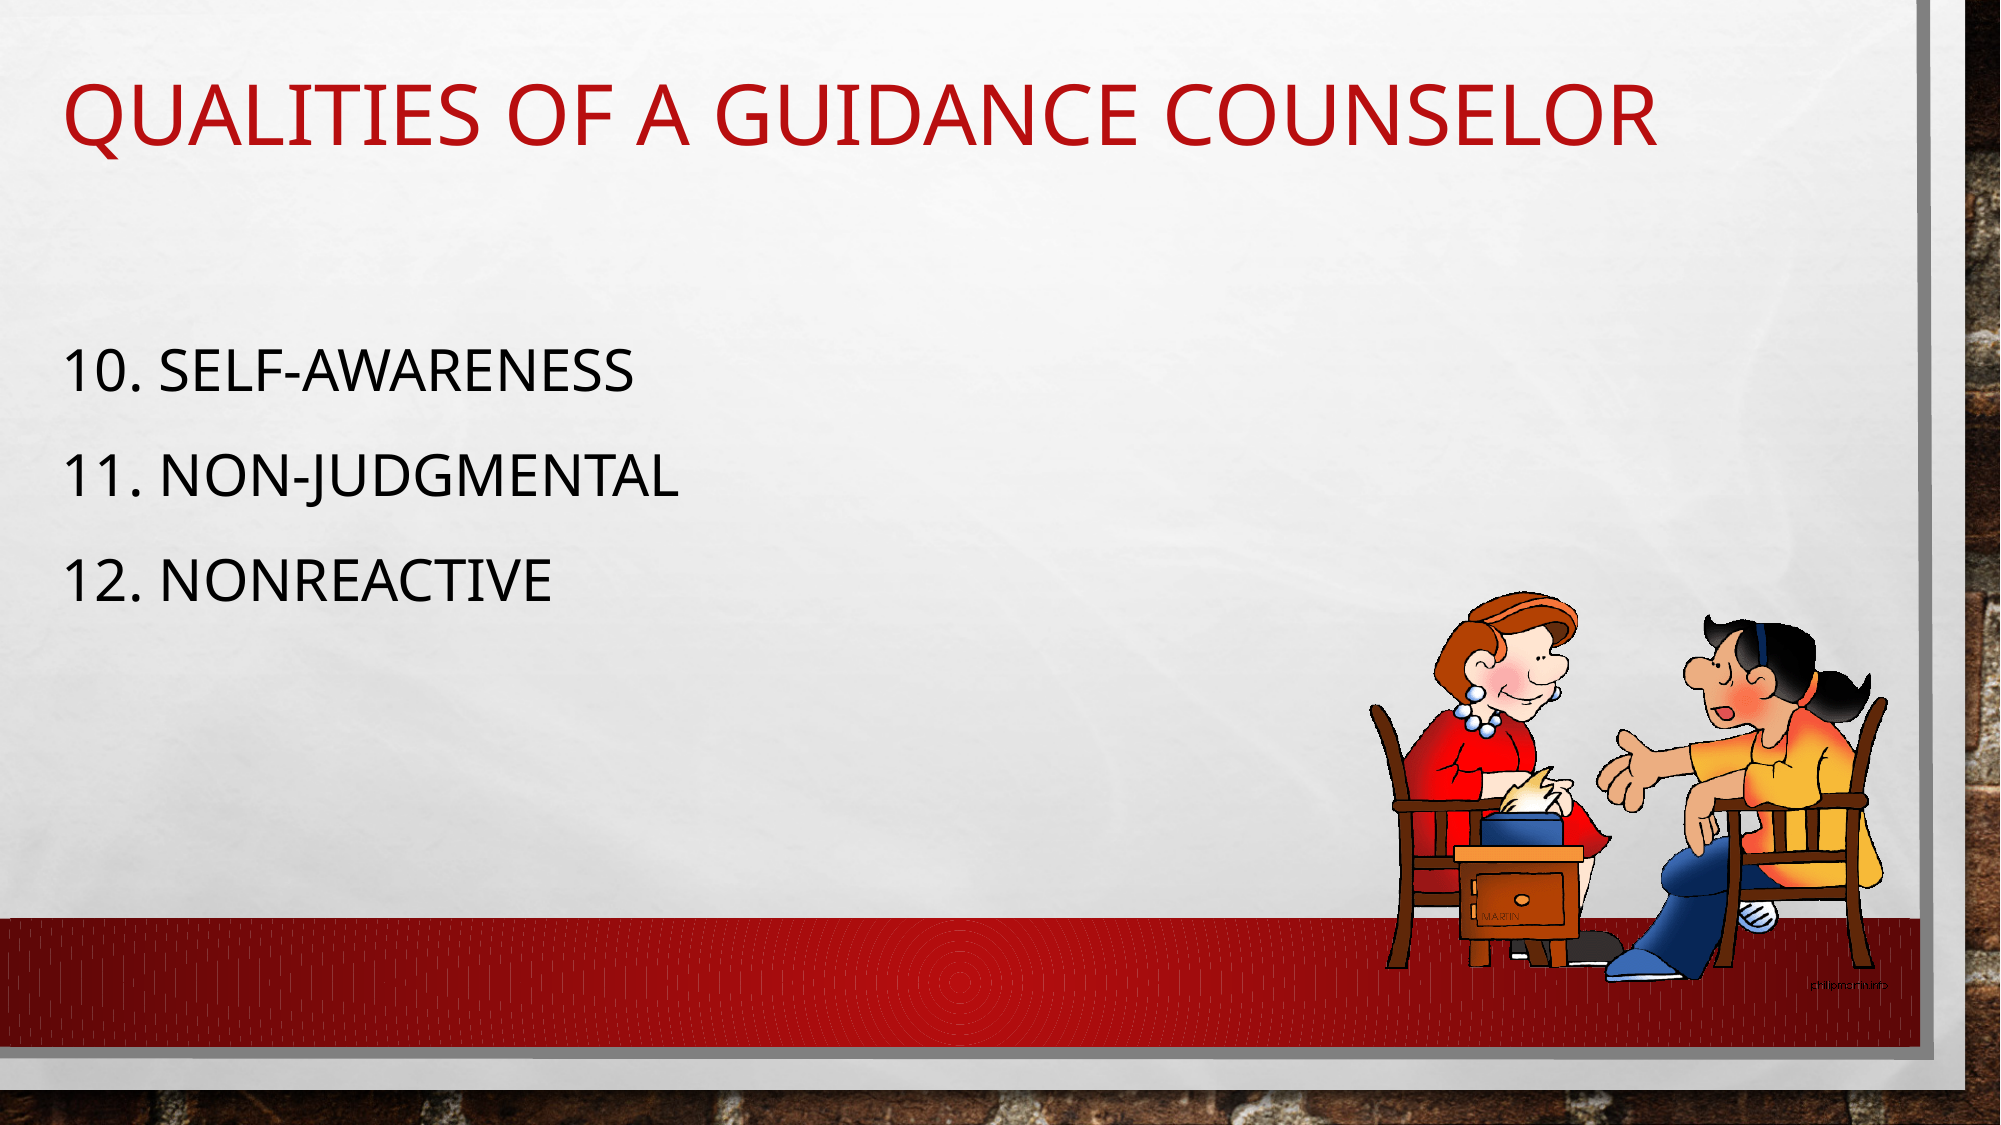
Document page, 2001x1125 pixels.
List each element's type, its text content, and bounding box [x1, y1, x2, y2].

picture [1345, 579, 1900, 997]
picture [0, 0, 2000, 1125]
list 10. self-awareness 11. non-judgmental 12. nonreactive [46, 182, 1823, 960]
title QUALITIES OF a guidance counselor [46, 63, 1753, 182]
